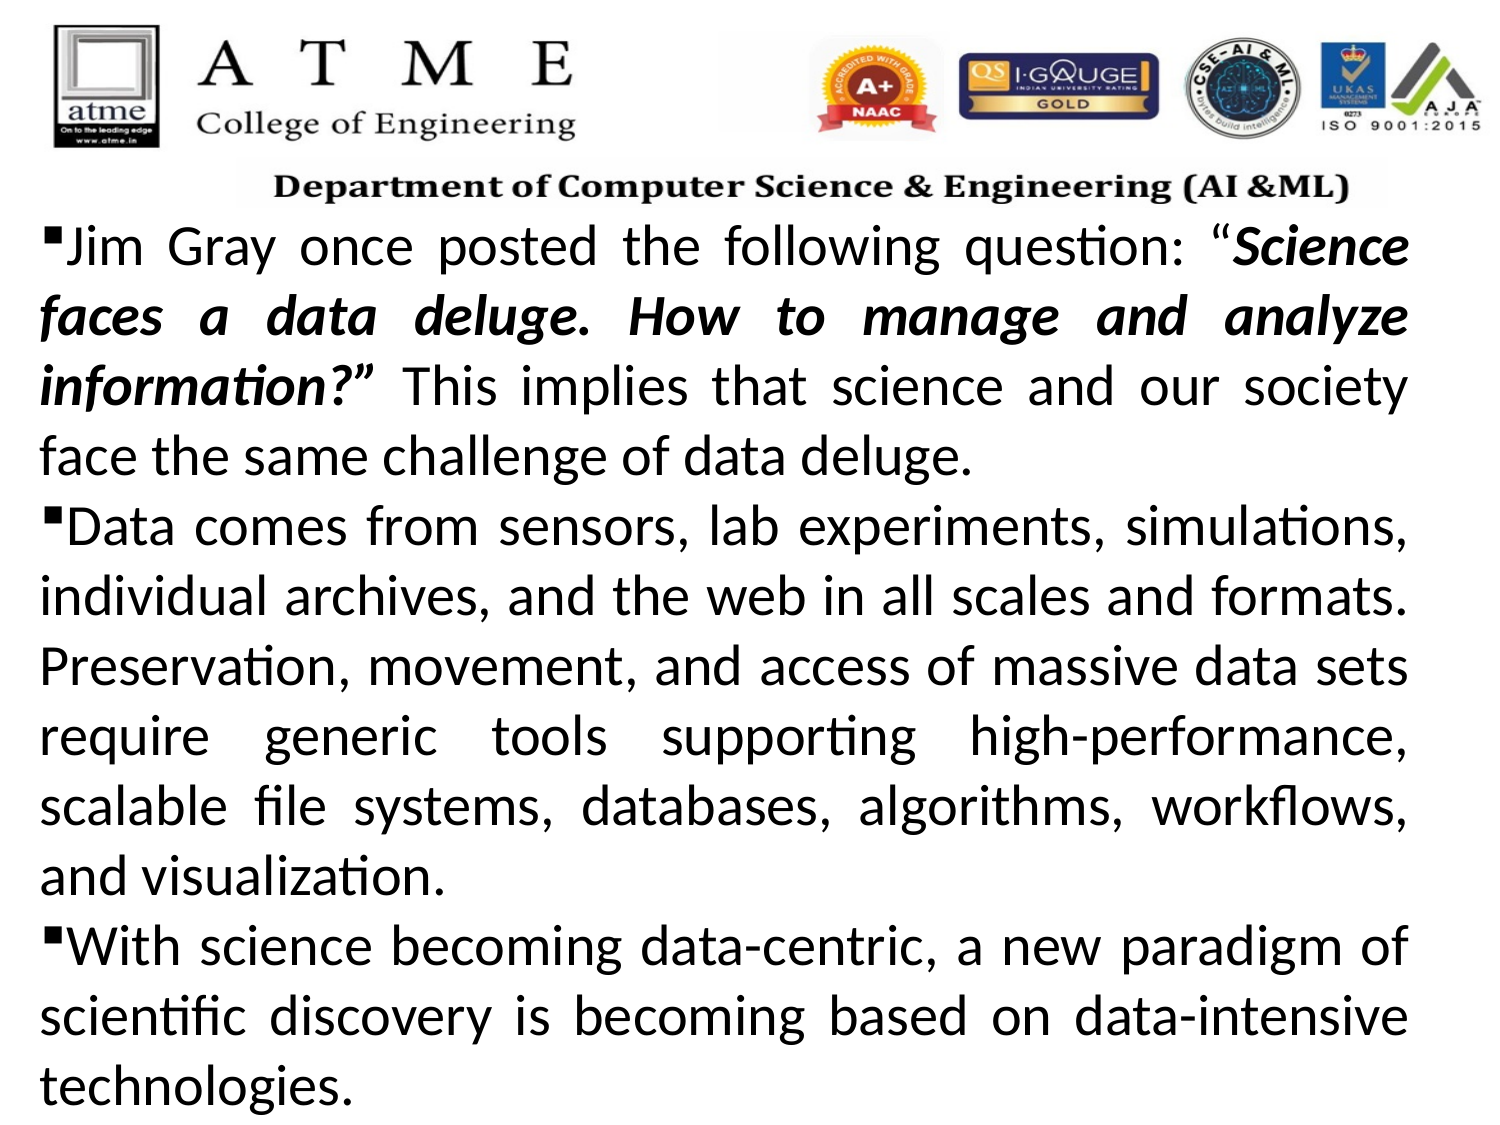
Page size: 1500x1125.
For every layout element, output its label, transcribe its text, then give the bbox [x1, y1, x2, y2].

text_box Jim Gray once posted the following question: “Science faces a data deluge. How to manage and analyze information?” This implies that science and our society face the same challenge of data deluge. Data comes from sensors, lab experiments, simulations, individual archives, and the web in all scales and formats. Preservation, movement, and access of massive data sets require generic tools supporting high-performance, scalable file systems, databases, algorithms, workflows, and visualization. With science becoming data-centric, a new paradigm of scientific discovery is becoming based on data-intensive technologies. [24, 233, 1425, 1125]
picture [24, 0, 1500, 226]
